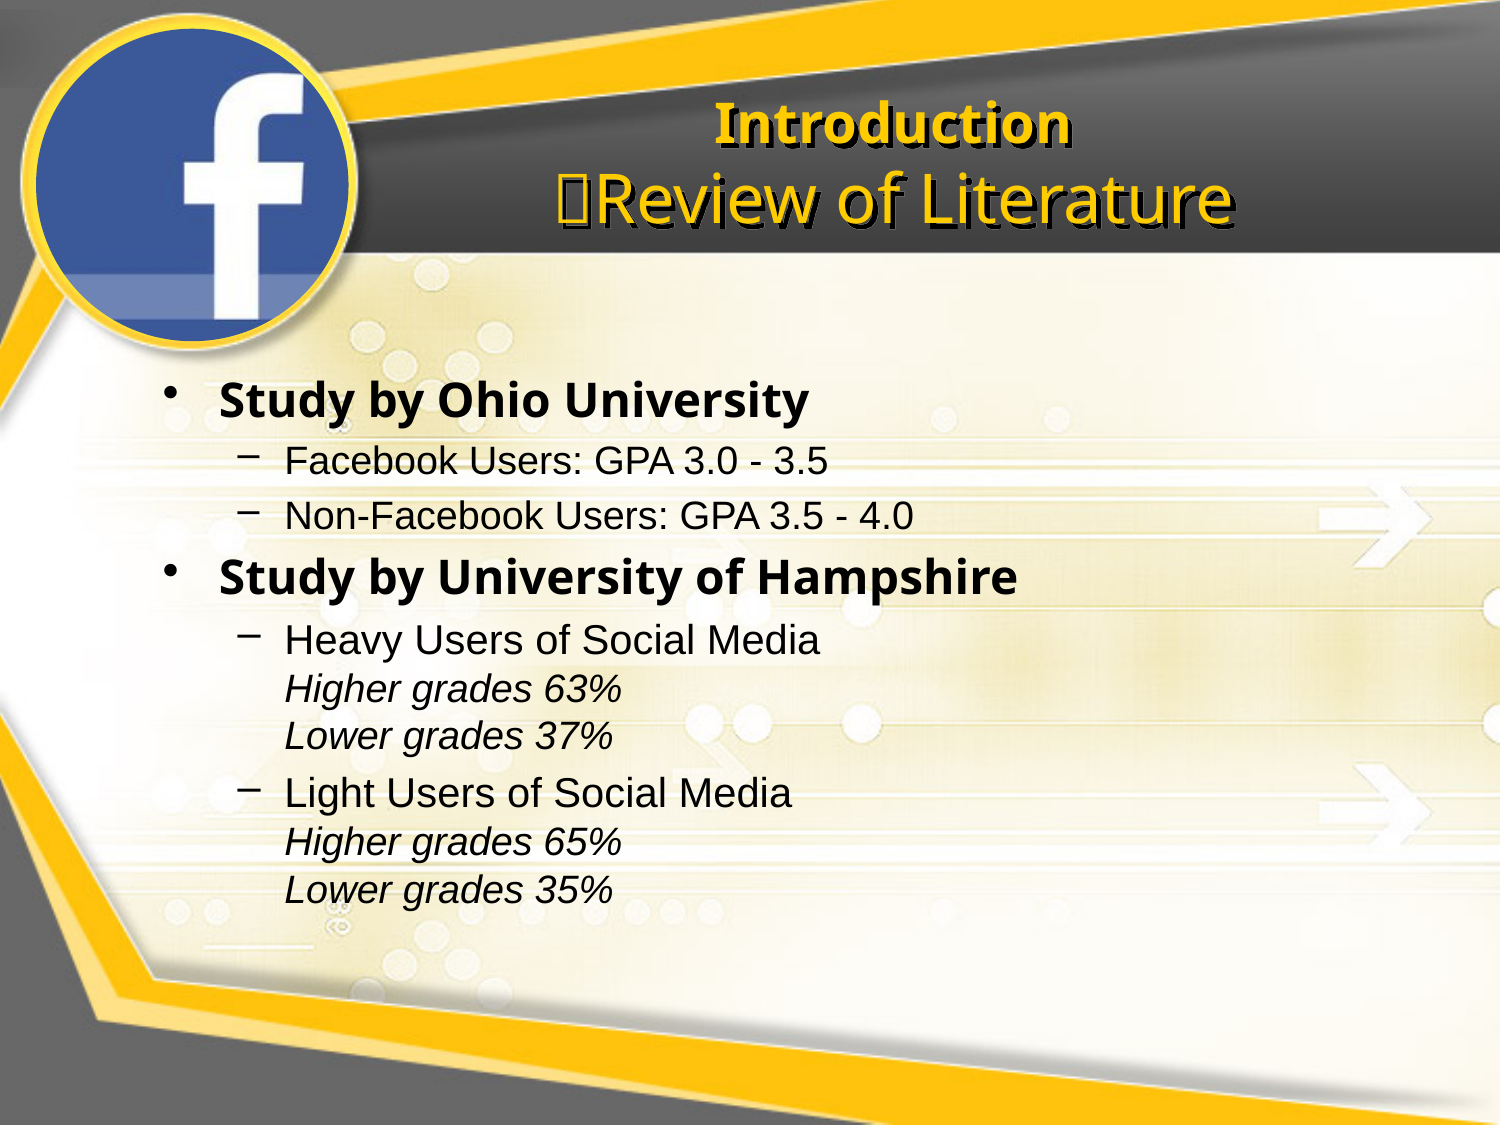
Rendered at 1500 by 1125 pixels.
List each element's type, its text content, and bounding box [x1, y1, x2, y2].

title Introduction Review of Literature [362, 89, 1426, 236]
list Study by Ohio University Facebook Users: GPA 3.0 - 3.5 Non-Facebook Users: GPA 3.5 - 4.0 Study by University of Hampshire Heavy Users of Social Media Higher grades 63% Lower grades 37% Light Users of Social Media Higher grades 65% Lower grades 35% [147, 361, 1426, 977]
picture [0, 0, 1500, 1125]
